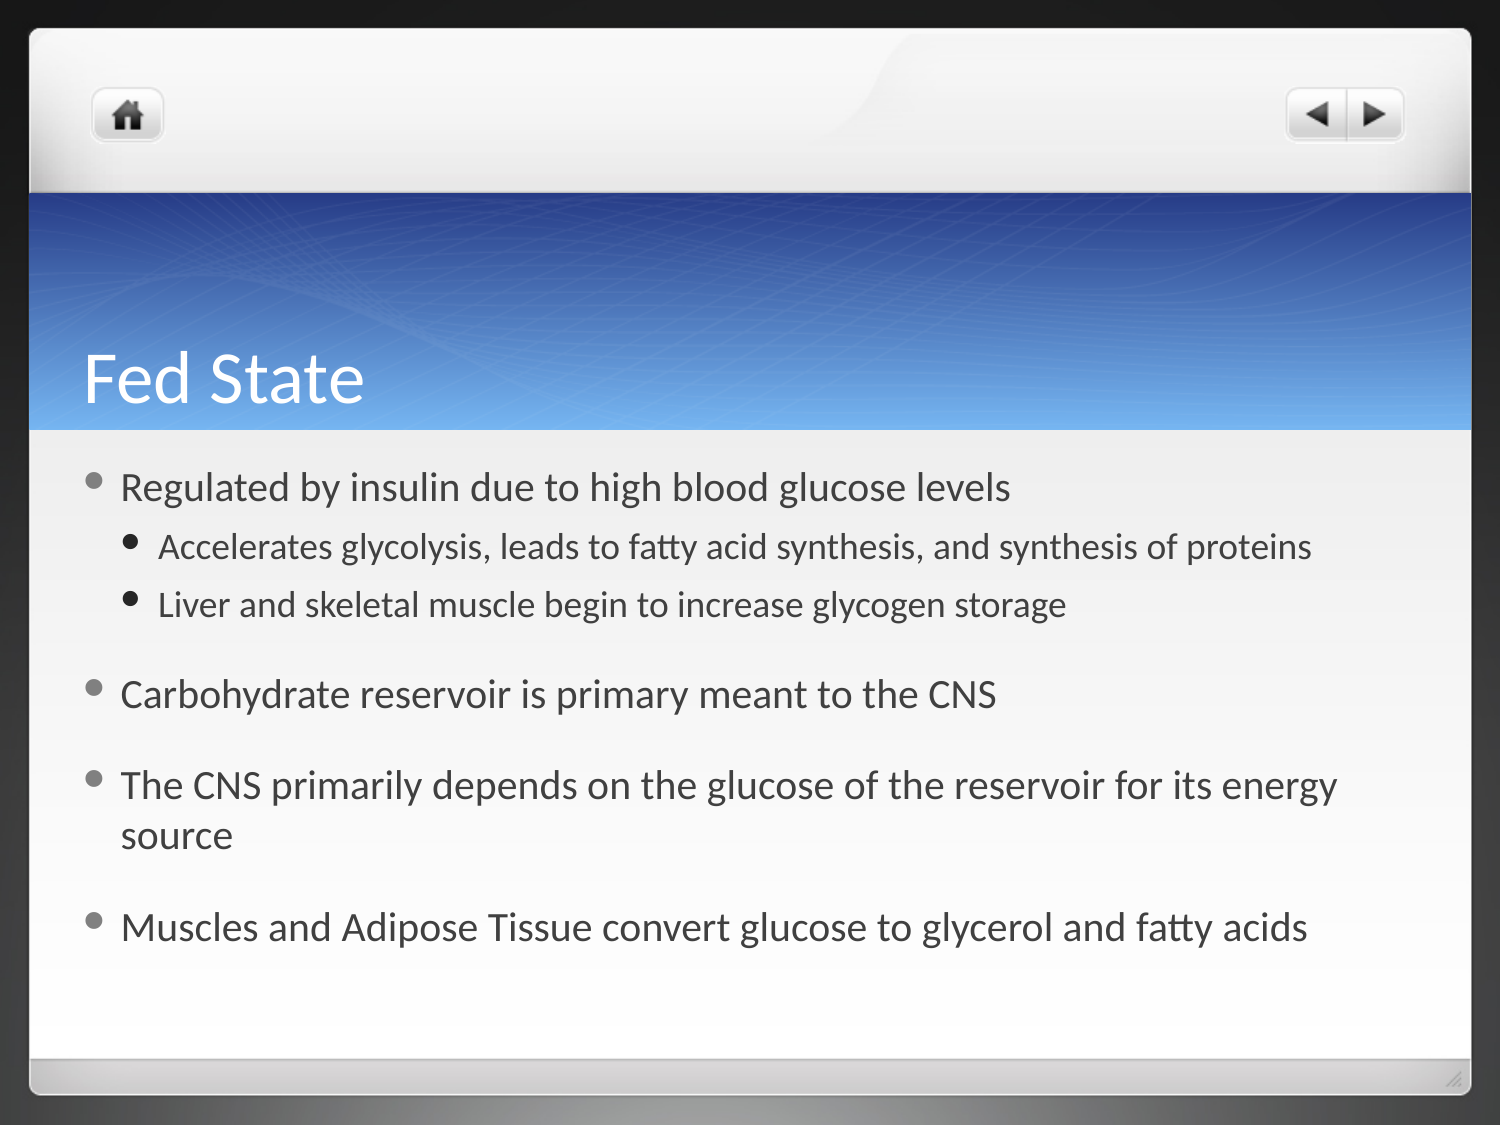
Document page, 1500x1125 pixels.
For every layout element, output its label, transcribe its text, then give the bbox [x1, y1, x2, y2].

picture [0, 0, 1500, 1125]
title Fed State [68, 238, 1432, 427]
list Regulated by insulin due to high blood glucose levels Accelerates glycolysis, leads to fatty acid synthesis, and synthesis of proteins Liver and skeletal muscle begin to increase glycogen storage Carbohydrate reservoir is primary meant to the CNS The CNS primarily depends on the glucose of the reservoir for its energy source Muscles and Adipose Tissue convert glucose to glycerol and fatty acids [68, 452, 1432, 1025]
